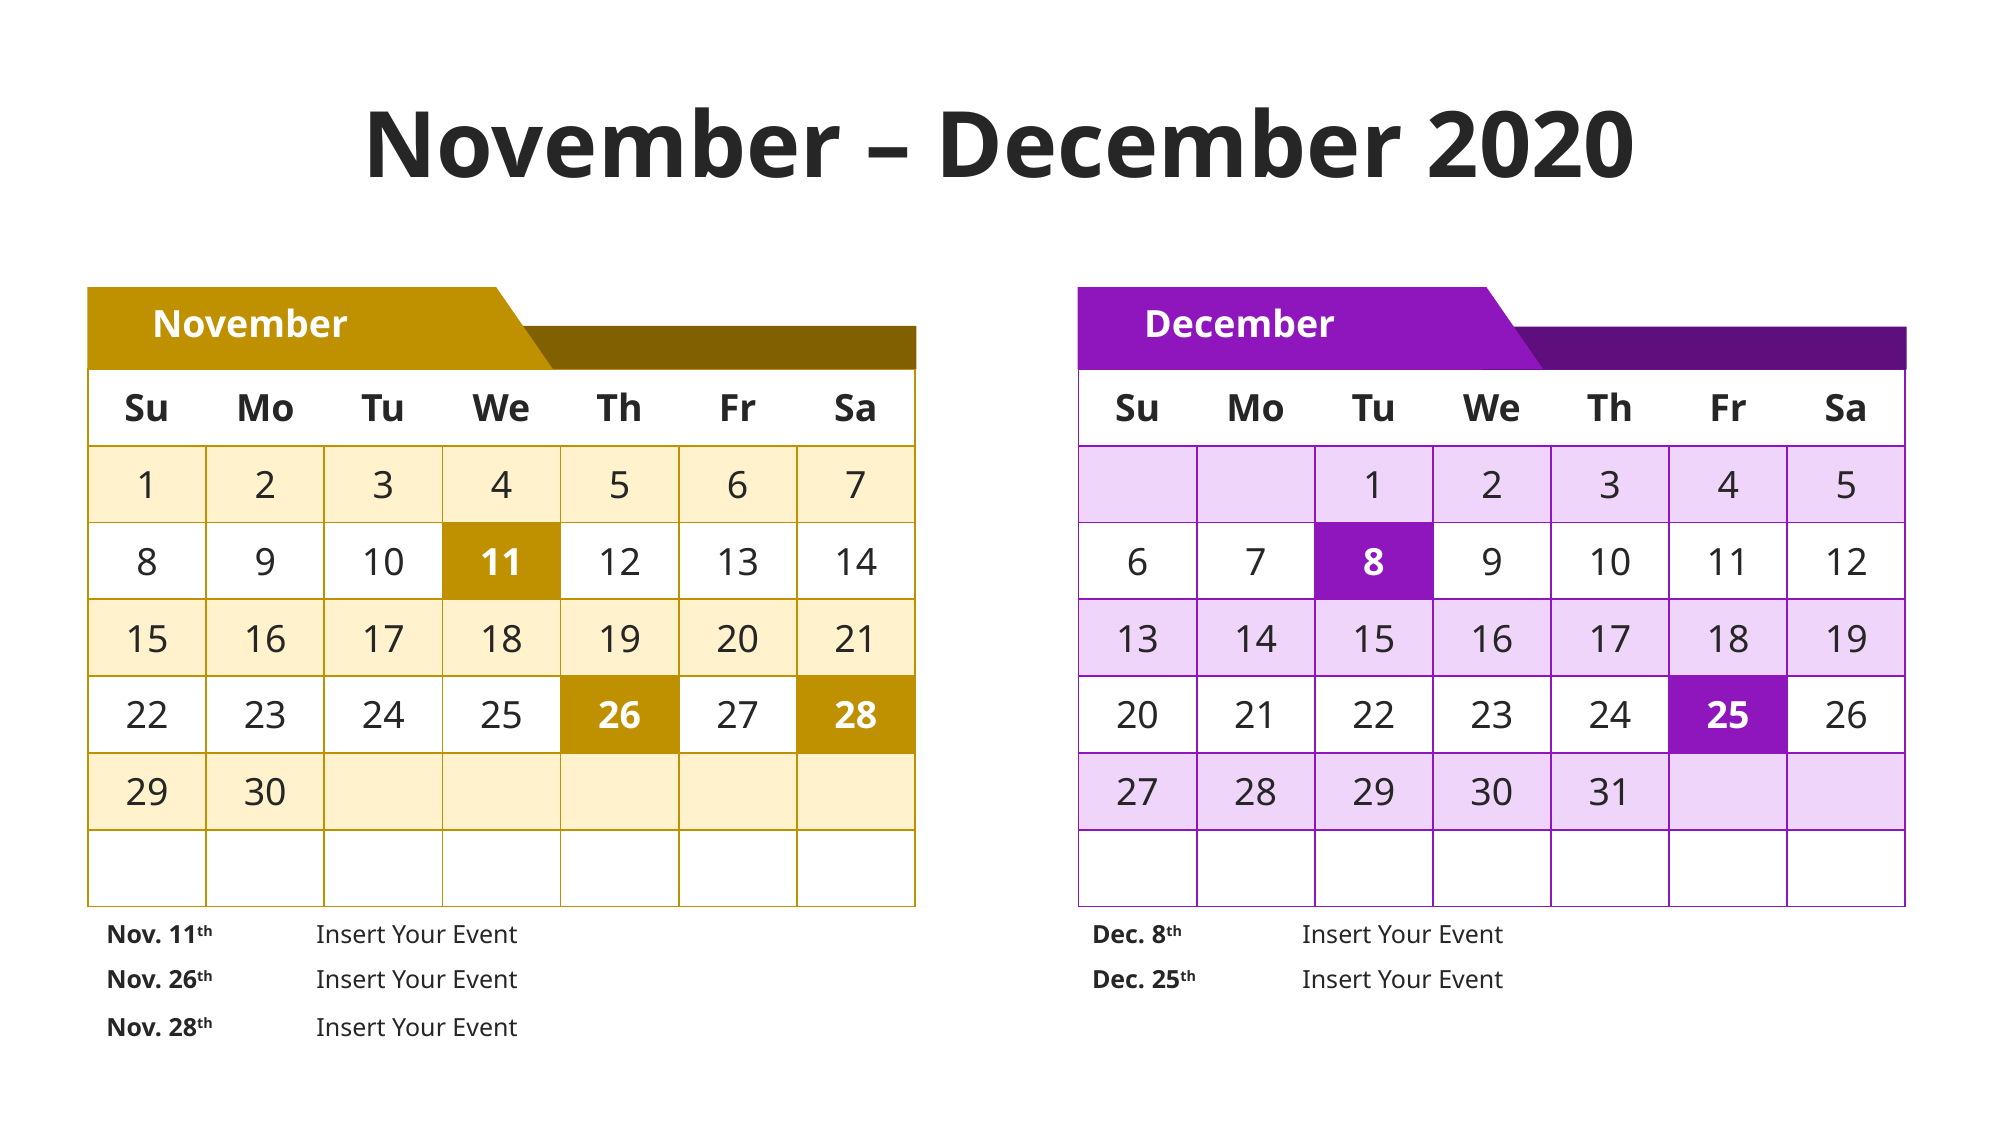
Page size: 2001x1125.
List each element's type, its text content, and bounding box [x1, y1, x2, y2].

table_cell 28 [798, 677, 914, 752]
table_cell 1 [89, 447, 205, 522]
text_box Insert Your Event [301, 1003, 807, 1049]
table_cell [1670, 754, 1786, 829]
table_cell 20 [1079, 677, 1196, 752]
table_header Sa [797, 370, 914, 445]
table_cell 26 [561, 677, 678, 752]
table_cell [1788, 754, 1904, 829]
table_header Th [1551, 371, 1669, 445]
table_cell 25 [1670, 677, 1786, 752]
table_cell 29 [1316, 754, 1432, 829]
table_cell 27 [1079, 754, 1196, 829]
table_header Su [1079, 371, 1197, 445]
table_cell 16 [207, 600, 323, 675]
table_cell 5 [1788, 447, 1904, 522]
table_cell 21 [798, 600, 914, 675]
table_cell [443, 831, 560, 906]
text_box [1076, 286, 1546, 371]
table_cell 14 [798, 523, 914, 598]
table_cell 12 [561, 523, 678, 598]
table_cell 27 [680, 677, 796, 752]
table_cell [561, 754, 678, 829]
table_cell 12 [1788, 523, 1904, 598]
table_cell 7 [1198, 523, 1314, 598]
text_box Dec. 8th [1077, 911, 1258, 956]
table_cell 23 [1434, 677, 1550, 752]
table_cell [680, 831, 796, 906]
table_cell 11 [1670, 523, 1786, 598]
text_box Insert Your Event [301, 911, 807, 956]
table_cell [325, 831, 442, 906]
table_cell 28 [1198, 754, 1314, 829]
table_header Tu [1315, 371, 1433, 445]
text_box Nov. 28th [91, 1003, 272, 1049]
text_box [544, 325, 917, 370]
table_header Th [561, 370, 679, 445]
table_header Mo [206, 371, 324, 445]
table_cell 23 [207, 677, 323, 752]
table_cell [798, 754, 914, 829]
table_cell [1670, 831, 1786, 906]
table_cell [325, 754, 442, 829]
text_box Insert Your Event [1287, 911, 1793, 956]
table_cell 11 [443, 523, 560, 598]
table_cell 8 [89, 523, 205, 598]
table_cell 2 [207, 447, 323, 522]
table_cell [1552, 831, 1668, 906]
table_cell [1198, 831, 1314, 906]
table_cell 24 [1552, 677, 1668, 752]
text_box Nov. 11th [91, 911, 272, 956]
table_cell 5 [561, 447, 678, 522]
table_cell 30 [1434, 754, 1550, 829]
table_cell 9 [1434, 523, 1550, 598]
table_cell 10 [1552, 523, 1668, 598]
table_cell 15 [89, 600, 205, 675]
table_cell [207, 831, 323, 906]
table_cell 18 [443, 600, 560, 675]
table_header We [442, 370, 561, 445]
table_cell 13 [680, 523, 796, 598]
table_header Fr [679, 370, 797, 445]
table_header Tu [324, 371, 442, 445]
table_cell [1788, 831, 1904, 906]
table_cell 9 [207, 523, 323, 598]
table_cell 26 [1788, 677, 1904, 752]
table_cell 6 [1079, 523, 1196, 598]
table_cell [798, 831, 914, 906]
table_cell 16 [1434, 600, 1550, 675]
table_header Sa [1787, 371, 1904, 445]
table_cell 14 [1198, 600, 1314, 675]
table_cell 29 [89, 754, 205, 829]
table_cell 15 [1316, 600, 1432, 675]
table_cell [1434, 831, 1550, 906]
table_cell 31 [1552, 754, 1668, 829]
table_cell 19 [561, 600, 678, 675]
text_box Insert Your Event [1287, 956, 1793, 1002]
table_header Fr [1669, 371, 1787, 445]
table_cell 3 [1552, 447, 1668, 522]
table_cell [561, 831, 678, 906]
table_cell 21 [1198, 677, 1314, 752]
table_cell 17 [325, 600, 442, 675]
text_box Nov. 26th [91, 956, 272, 1002]
text_box Dec. 25th [1077, 956, 1258, 1002]
table_cell 30 [207, 754, 323, 829]
table_header We [1433, 371, 1551, 445]
table_cell 8 [1316, 523, 1432, 598]
title November – December 2020 [137, 38, 1863, 257]
table_cell 22 [1316, 677, 1432, 752]
table_cell [89, 831, 205, 906]
table_cell 22 [89, 677, 205, 752]
table_cell 25 [443, 677, 560, 752]
table_cell 7 [798, 447, 914, 522]
table_cell 13 [1079, 600, 1196, 675]
table_cell [1198, 447, 1314, 522]
table_cell [1079, 831, 1196, 906]
table_cell 4 [443, 447, 560, 522]
table_cell 18 [1670, 600, 1786, 675]
table_cell 10 [325, 523, 442, 598]
table_cell 4 [1670, 447, 1786, 522]
table_cell 2 [1434, 447, 1550, 522]
table_cell 3 [325, 447, 442, 522]
table_cell 19 [1788, 600, 1904, 675]
table_cell 24 [325, 677, 442, 752]
table_cell 6 [680, 447, 796, 522]
text_box Insert Your Event [301, 956, 807, 1002]
text_box [86, 286, 555, 371]
table_cell 20 [680, 600, 796, 675]
text_box [1534, 326, 1908, 371]
table_cell [1079, 447, 1196, 522]
table_cell 1 [1316, 447, 1432, 522]
text_box December [1129, 292, 1635, 353]
table_cell [1316, 831, 1432, 906]
table_header Su [89, 371, 206, 445]
table_cell [443, 754, 560, 829]
table_header Mo [1197, 371, 1315, 445]
text_box November [137, 292, 643, 353]
table_cell [680, 754, 796, 829]
table_cell 17 [1552, 600, 1668, 675]
